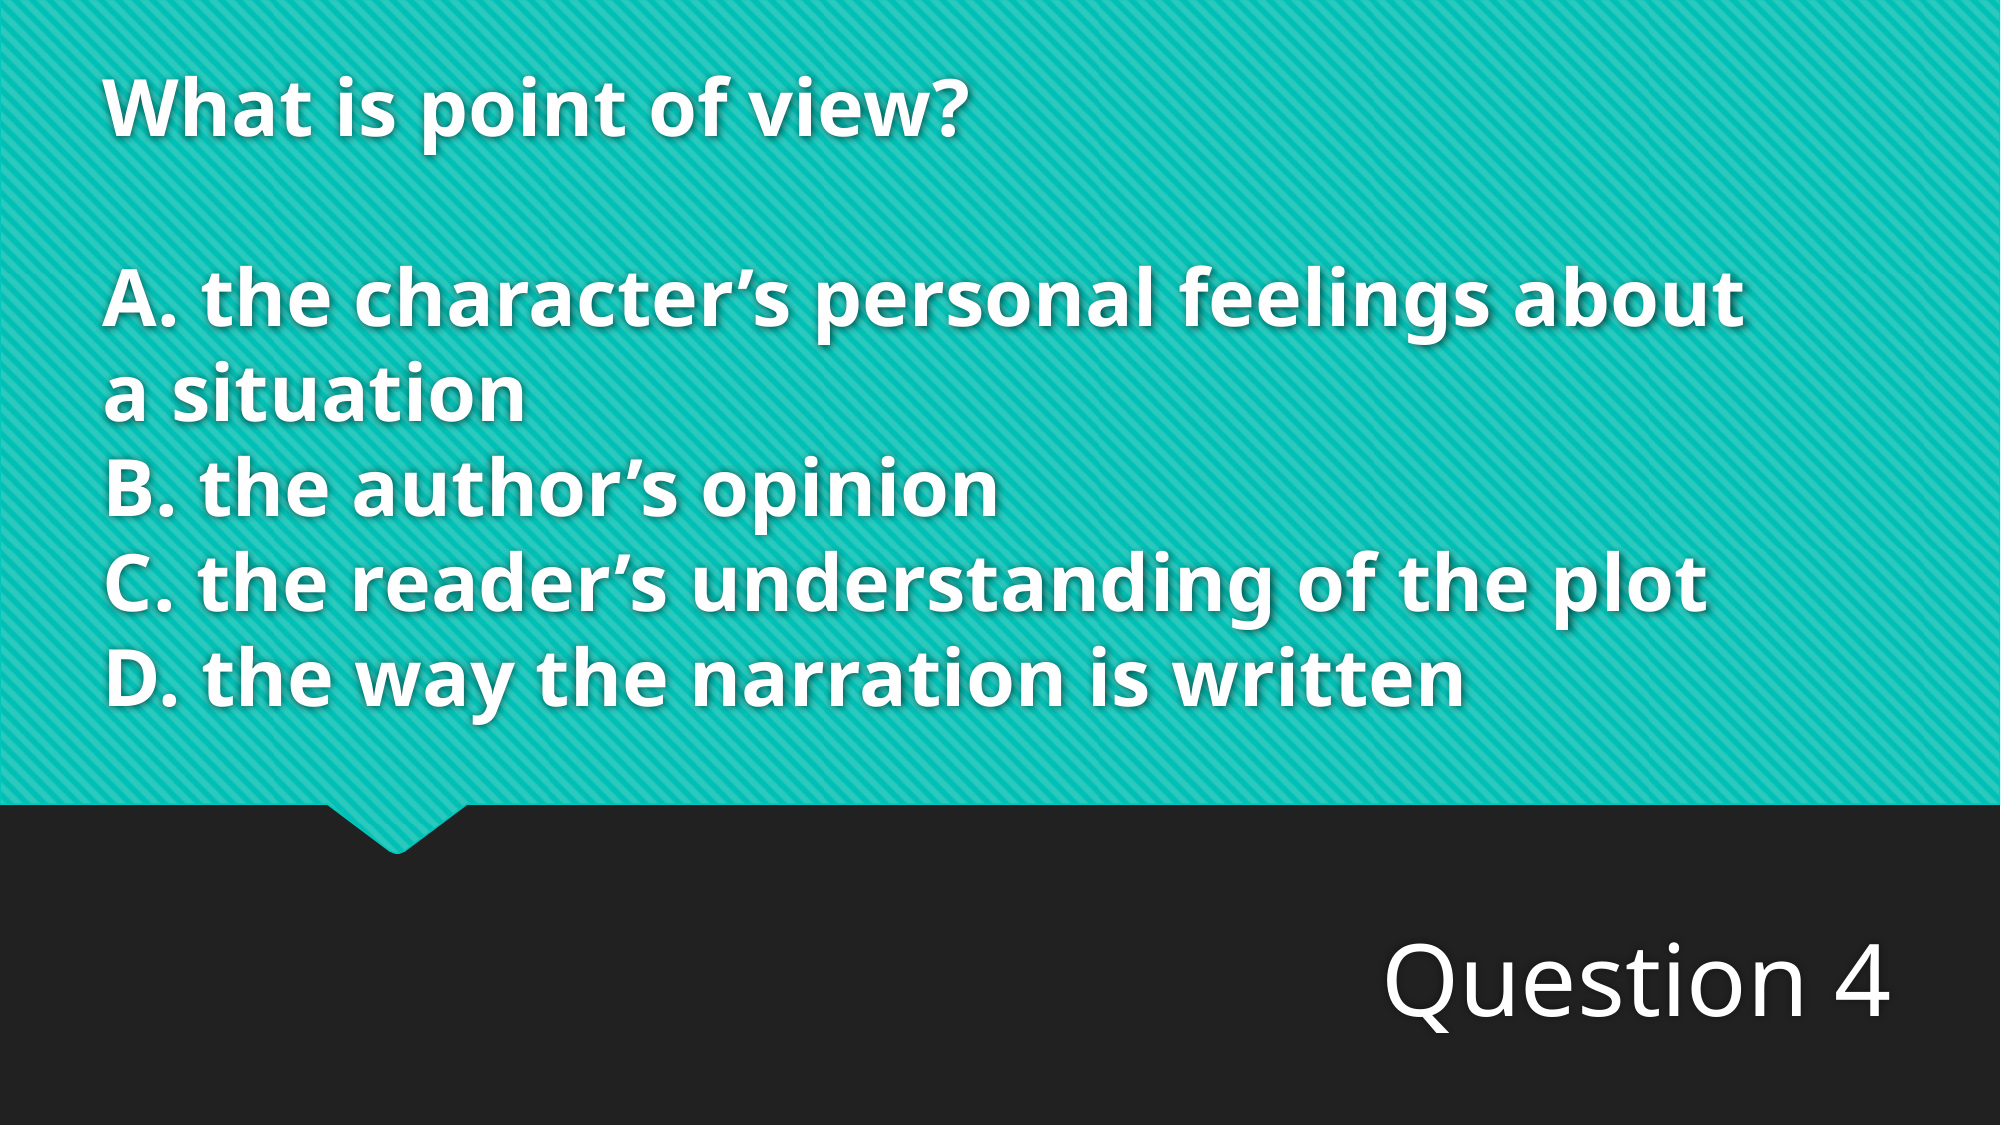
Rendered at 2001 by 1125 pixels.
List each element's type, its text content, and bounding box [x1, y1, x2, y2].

subtitle Question 4 [1366, 909, 1950, 981]
title What is point of view? A. the character’s personal feelings about a situation B. the author’s opinion C. the reader’s understanding of the plot D. the way the narration is written [87, 242, 1822, 730]
